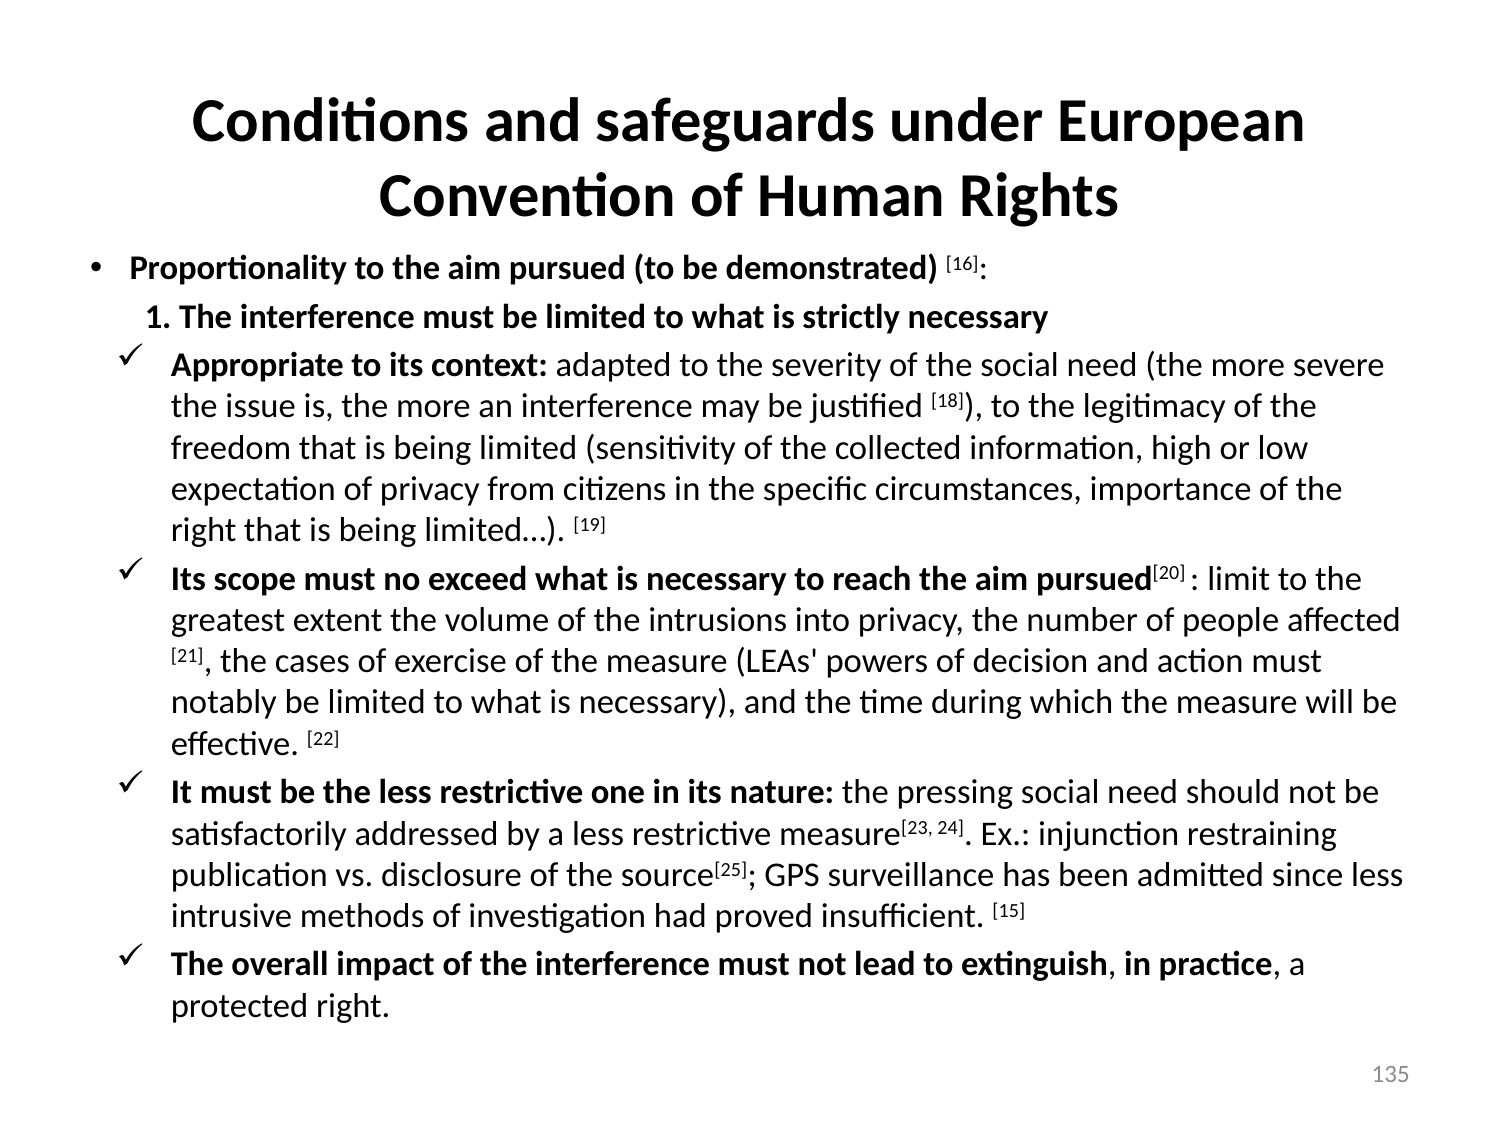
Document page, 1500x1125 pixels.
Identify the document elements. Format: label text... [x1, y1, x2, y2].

slide_number 135 [1074, 1042, 1425, 1103]
title Conditions and safeguards under European Convention of Human Rights [74, 44, 1426, 263]
list Proportionality to the aim pursued (to be demonstrated) [16]: 1. The interference must be limited to what is strictly necessary Appropriate to its context: adapted to the severity of the social need (the more severe the issue is, the more an interference may be justified [18]), to the legitimacy of the freedom that is being limited (sensitivity of the collected information, high or low expectation of privacy from citizens in the specific circumstances, importance of the right that is being limited…). [19] Its scope must no exceed what is necessary to reach the aim pursued[20] : limit to the greatest extent the volume of the intrusions into privacy, the number of people affected [21], the cases of exercise of the measure (LEAs' powers of decision and action must notably be limited to what is necessary), and the time during which the measure will be effective. [22] It must be the less restrictive one in its nature: the pressing social need should not be satisfactorily addressed by a less restrictive measure[23, 24]. Ex.: injunction restraining publication vs. disclosure of the source[25]; GPS surveillance has been admitted since less intrusive methods of investigation had proved insufficient. [15] The overall impact of the interference must not lead to extinguish, in practice, a protected right. [74, 263, 1426, 1063]
